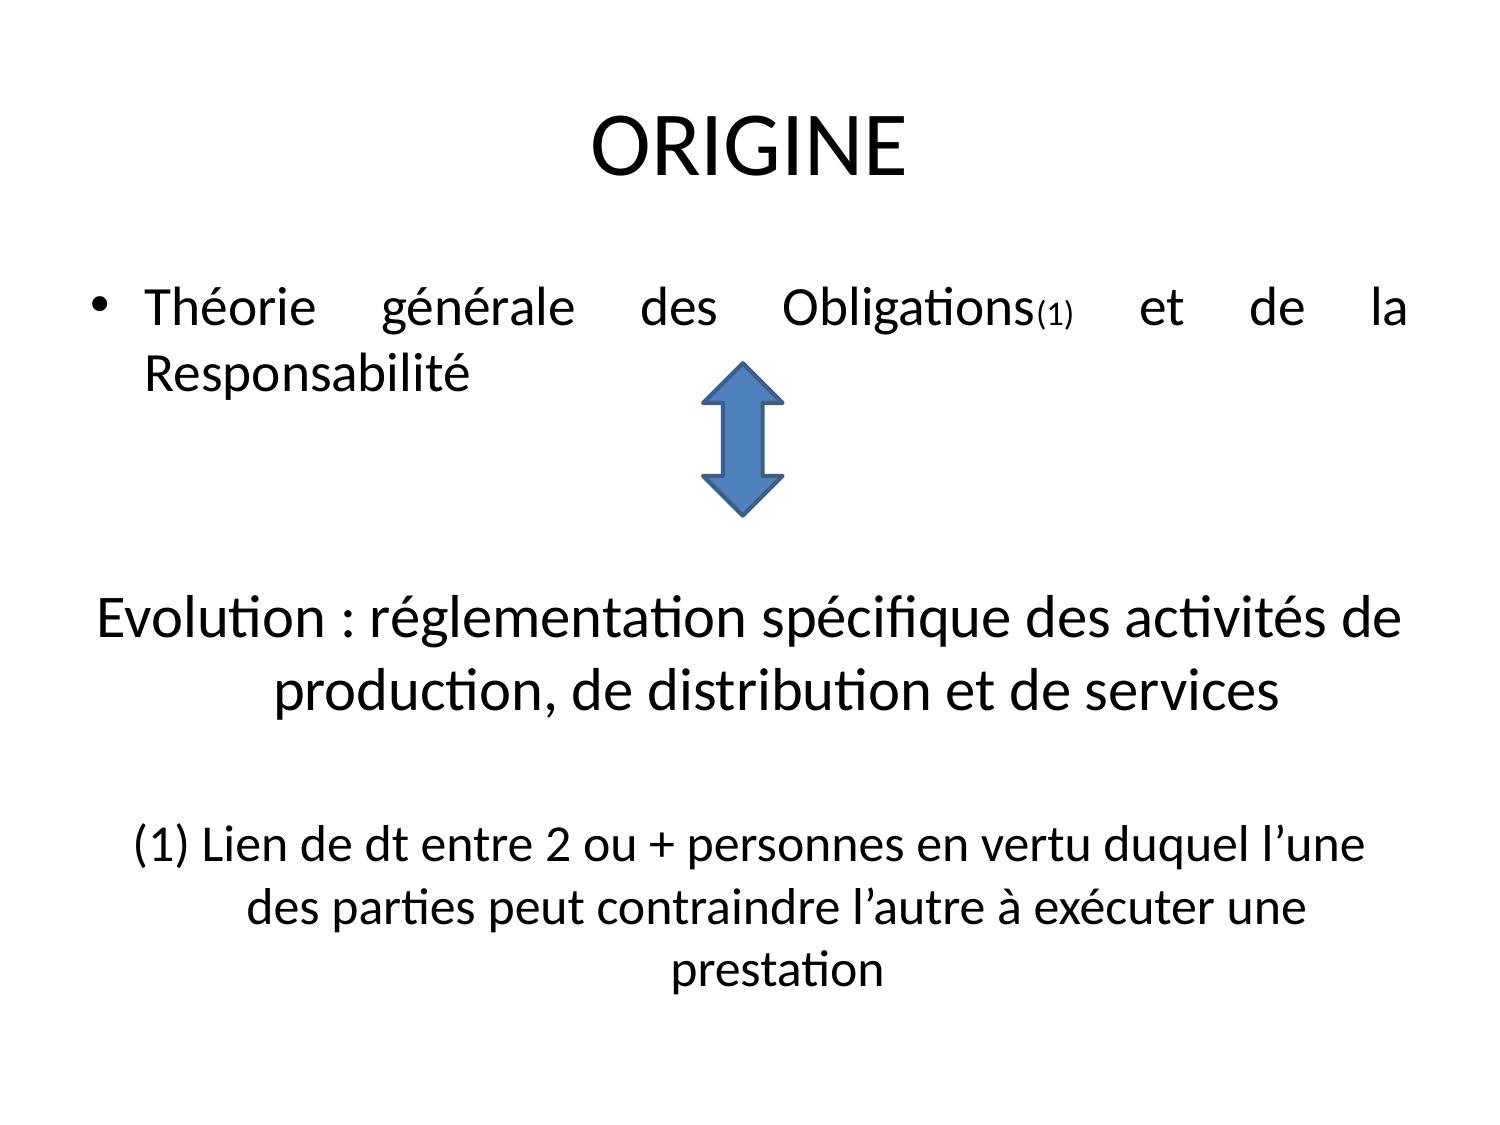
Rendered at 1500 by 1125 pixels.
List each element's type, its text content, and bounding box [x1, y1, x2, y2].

title ORIGINE [75, 45, 1425, 233]
text_box [701, 361, 785, 518]
list Théorie générale des Obligations(1) et de la Responsabilité Evolution : réglementation spécifique des activités de production, de distribution et de services (1) Lien de dt entre 2 ou + personnes en vertu duquel l’une des parties peut contraindre l’autre à exécuter une prestation [75, 262, 1425, 1005]
